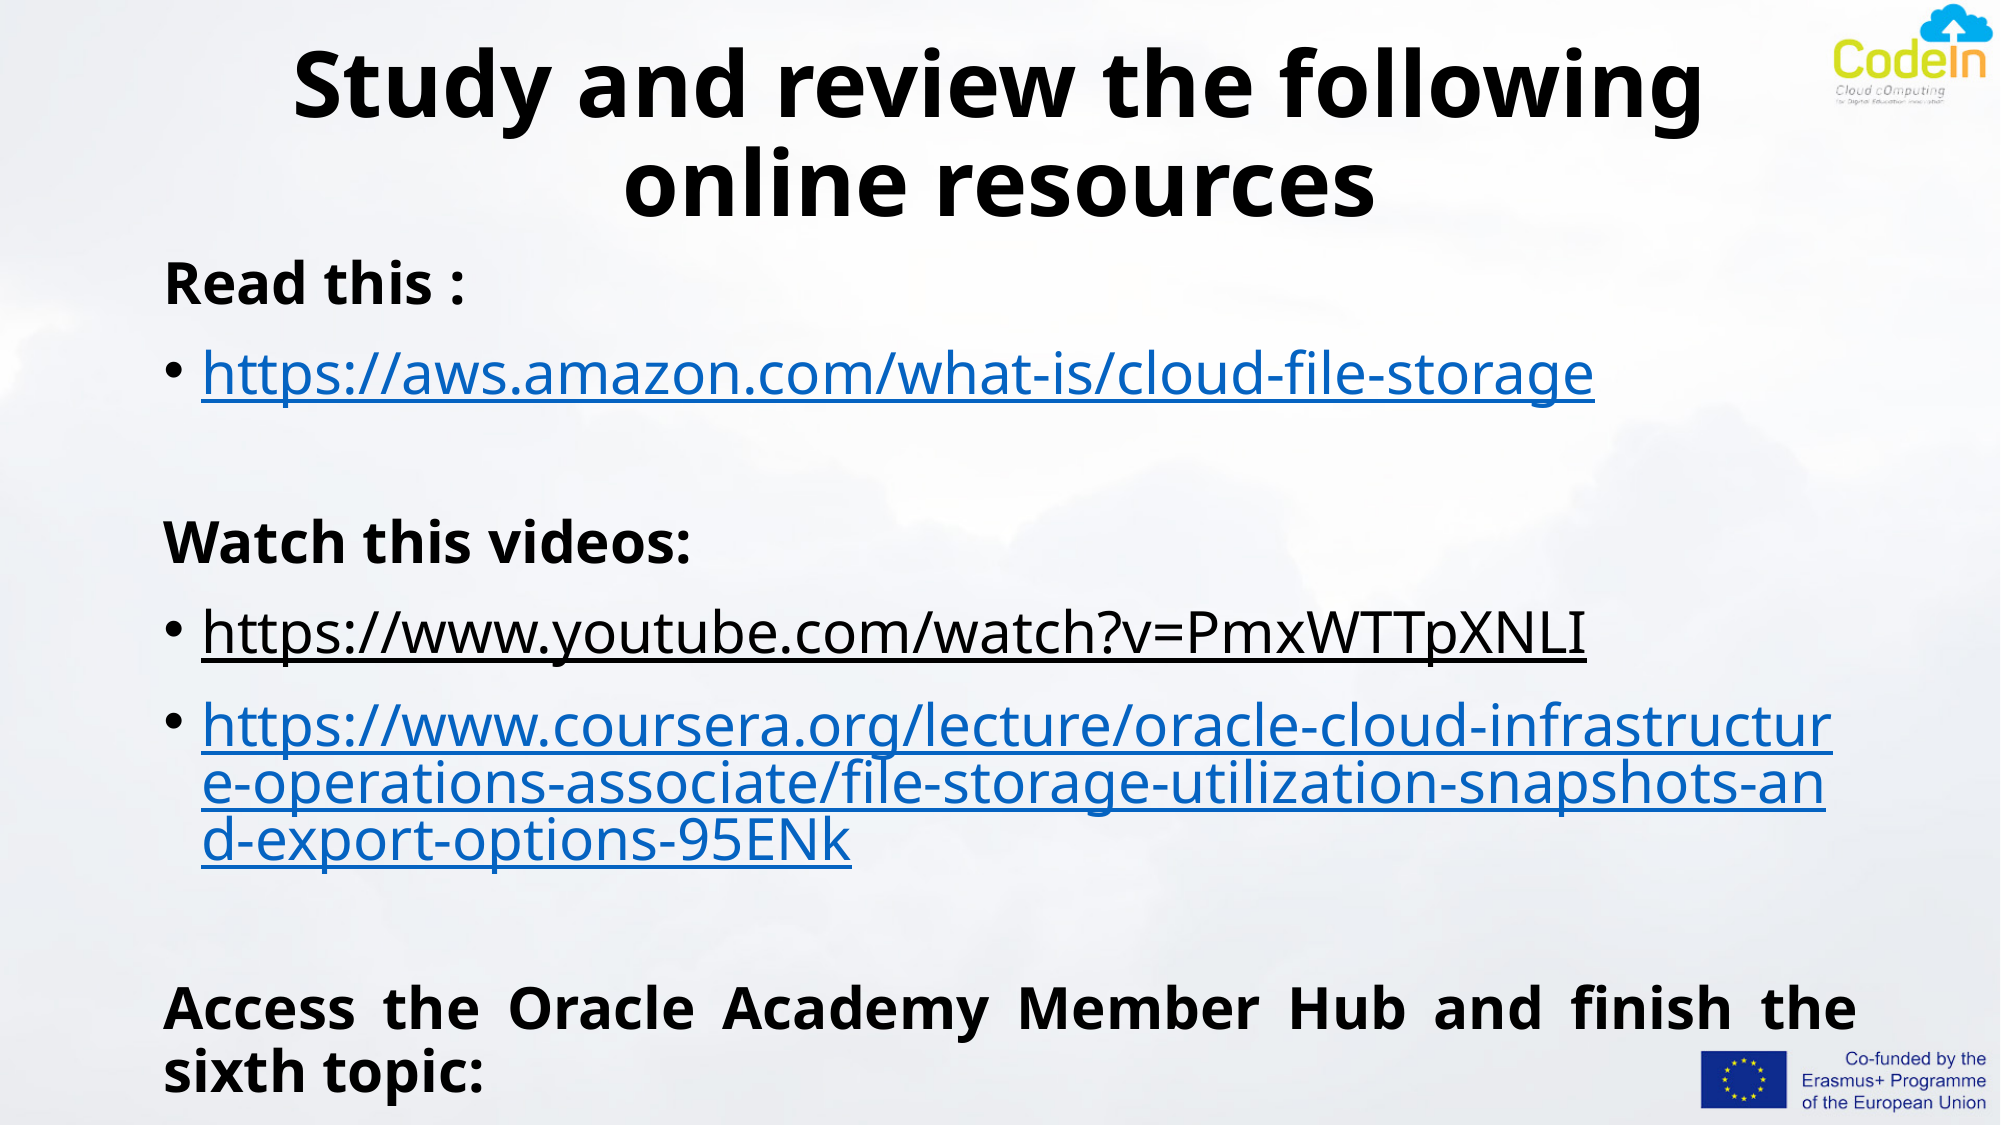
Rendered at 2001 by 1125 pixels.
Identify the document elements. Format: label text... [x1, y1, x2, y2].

picture [0, 0, 2001, 1125]
list Read this : https://aws.amazon.com/what-is/cloud-file-storage Watch this videos: https://www.youtube.com/watch?v=PmxWTTpXNLI https://www.coursera.org/lecture/oracle-cloud-infrastructure-operations-associate/file-storage-utilization-snapshots-and-export-options-95ENk Access the Oracle Academy Member Hub and finish the sixth topic: academy.oracle.com [148, 246, 1874, 1097]
title Study and review the following online resources [137, 28, 1863, 247]
